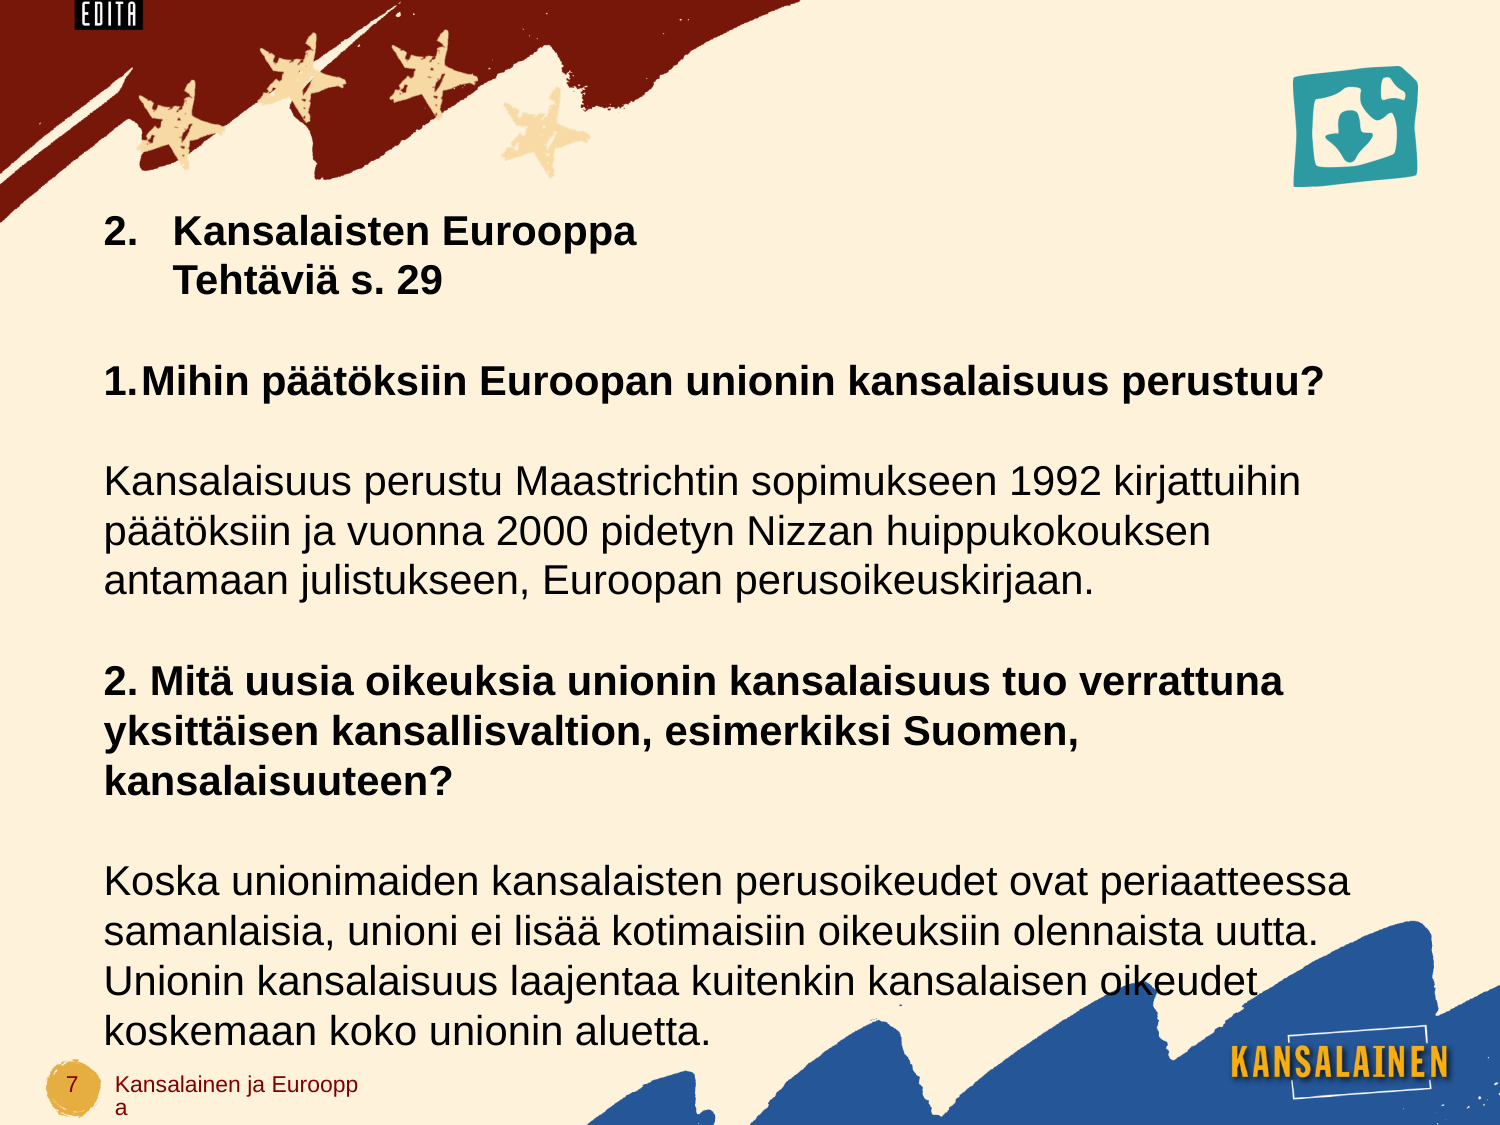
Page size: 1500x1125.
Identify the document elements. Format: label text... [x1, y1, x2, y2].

picture [0, 0, 1500, 1125]
text_box 2. Kansalaisten Eurooppa Tehtäviä s. 29 Mihin päätöksiin Euroopan unionin kansalaisuus perustuu? Kansalaisuus perustu Maastrichtin sopimukseen 1992 kirjattuihin päätöksiin ja vuonna 2000 pidetyn Nizzan huippukokouksen antamaan julistukseen, Euroopan perusoikeuskirjaan. 2. Mitä uusia oikeuksia unionin kansalaisuus tuo verrattuna yksittäisen kansallisvaltion, esimerkiksi Suomen, kansalaisuuteen? Koska unionimaiden kansalaisten perusoikeudet ovat periaatteessa samanlaisia, unioni ei lisää kotimaisiin oikeuksiin olennaista uutta. Unionin kansalaisuus laajentaa kuitenkin kansalaisen oikeudet koskemaan koko unionin aluetta. [88, 45, 1400, 1091]
slide_number 7 [37, 1062, 99, 1125]
footer Kansalainen ja Eurooppa [99, 1062, 376, 1125]
